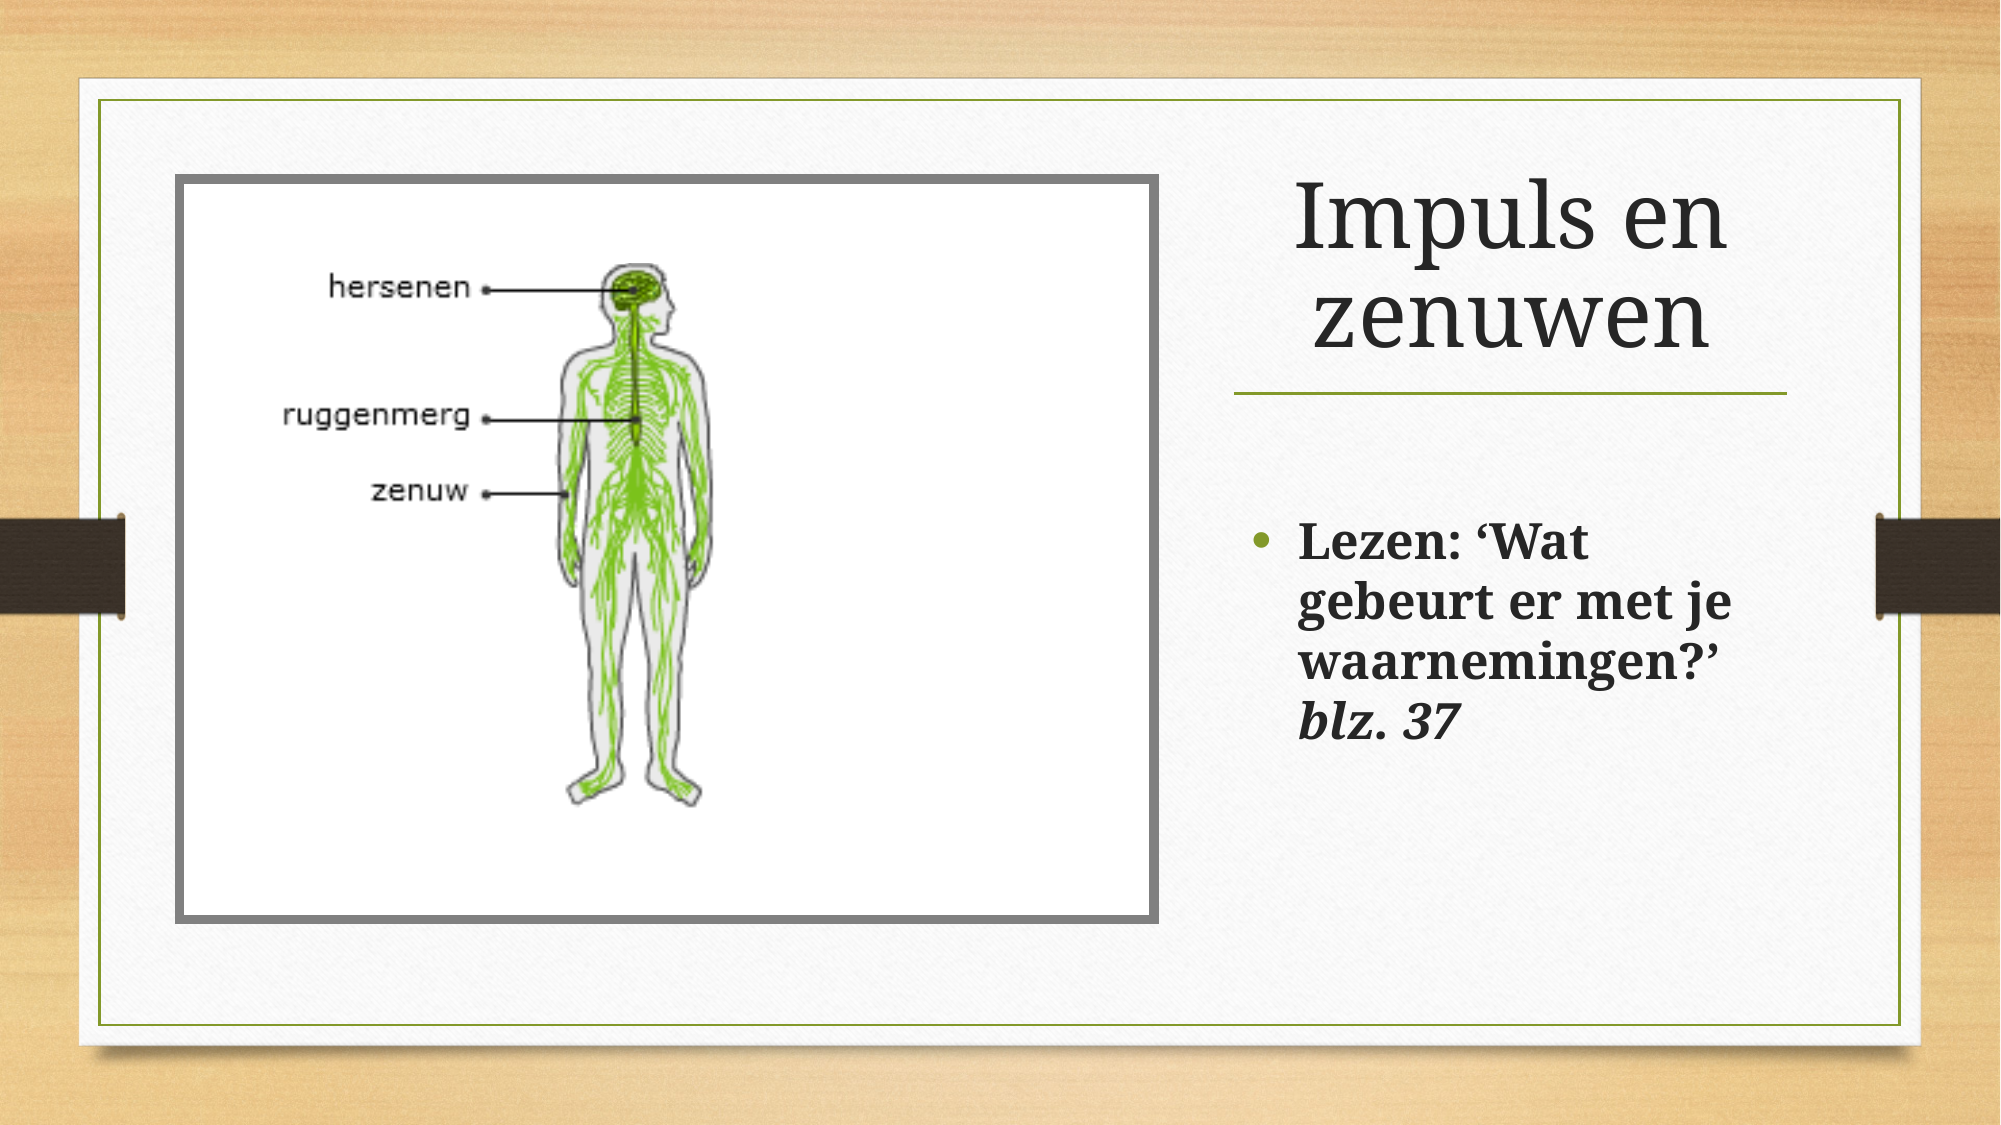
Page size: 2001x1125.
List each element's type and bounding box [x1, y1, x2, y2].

picture [231, 263, 1098, 833]
text_box [0, 0, 2000, 1125]
